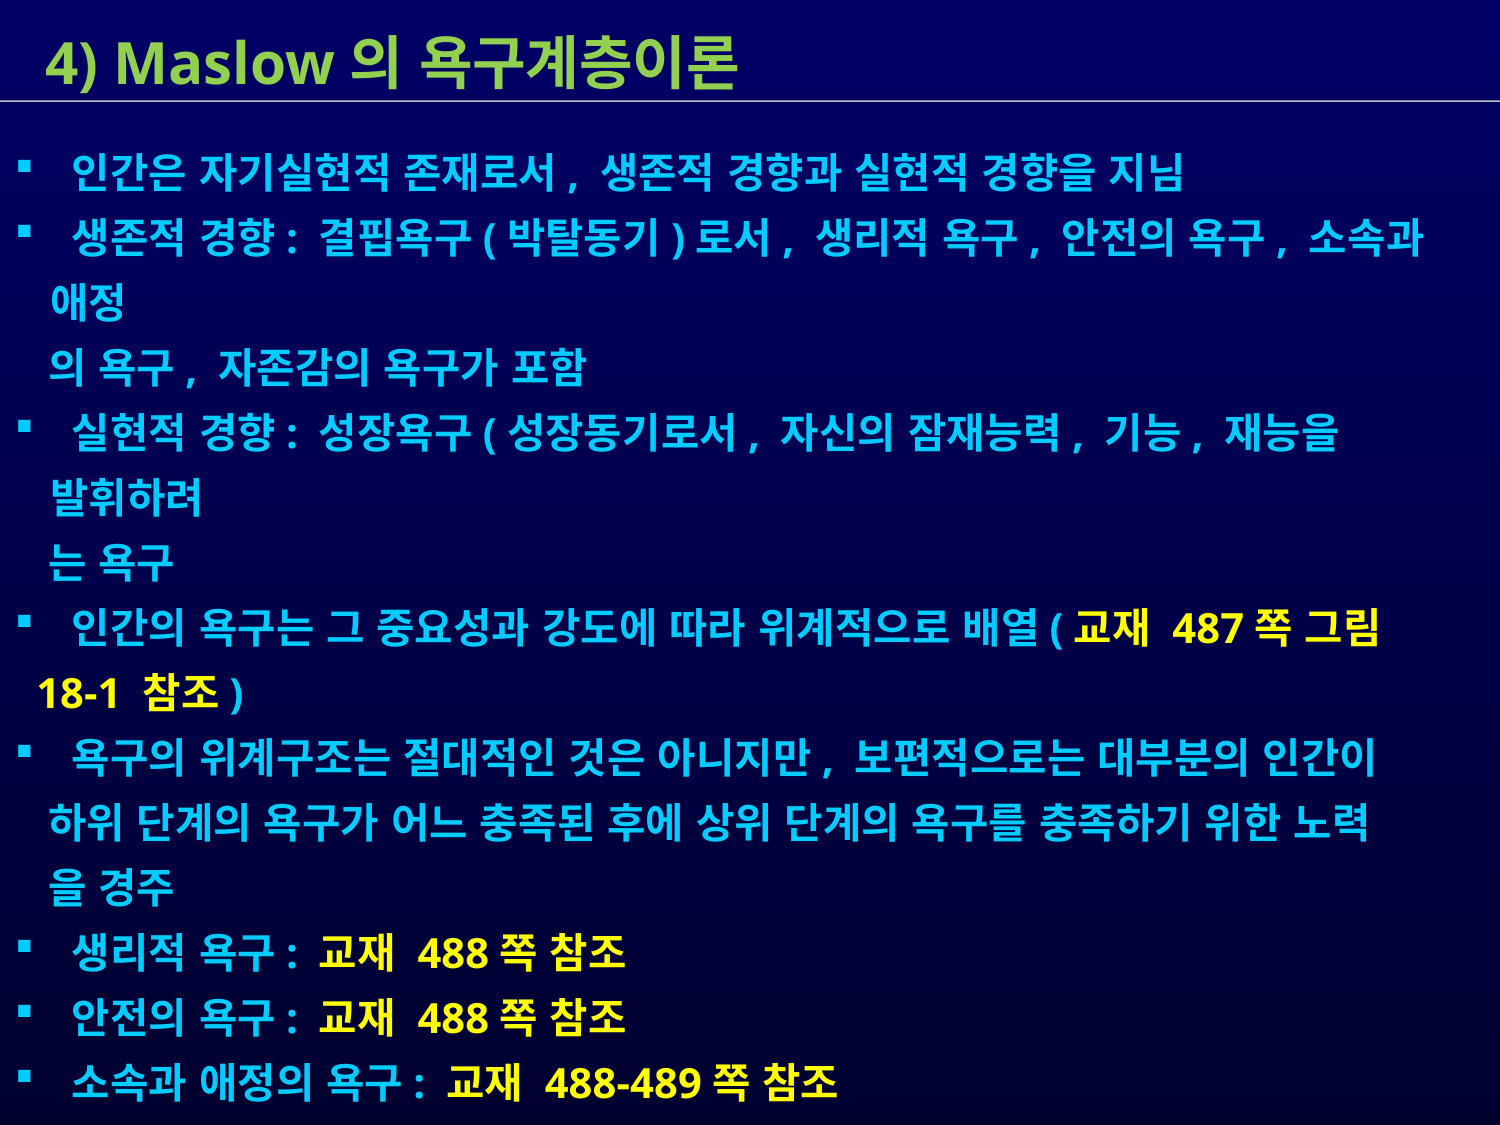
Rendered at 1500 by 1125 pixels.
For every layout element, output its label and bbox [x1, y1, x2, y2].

text_box [0, 18, 1500, 1115]
